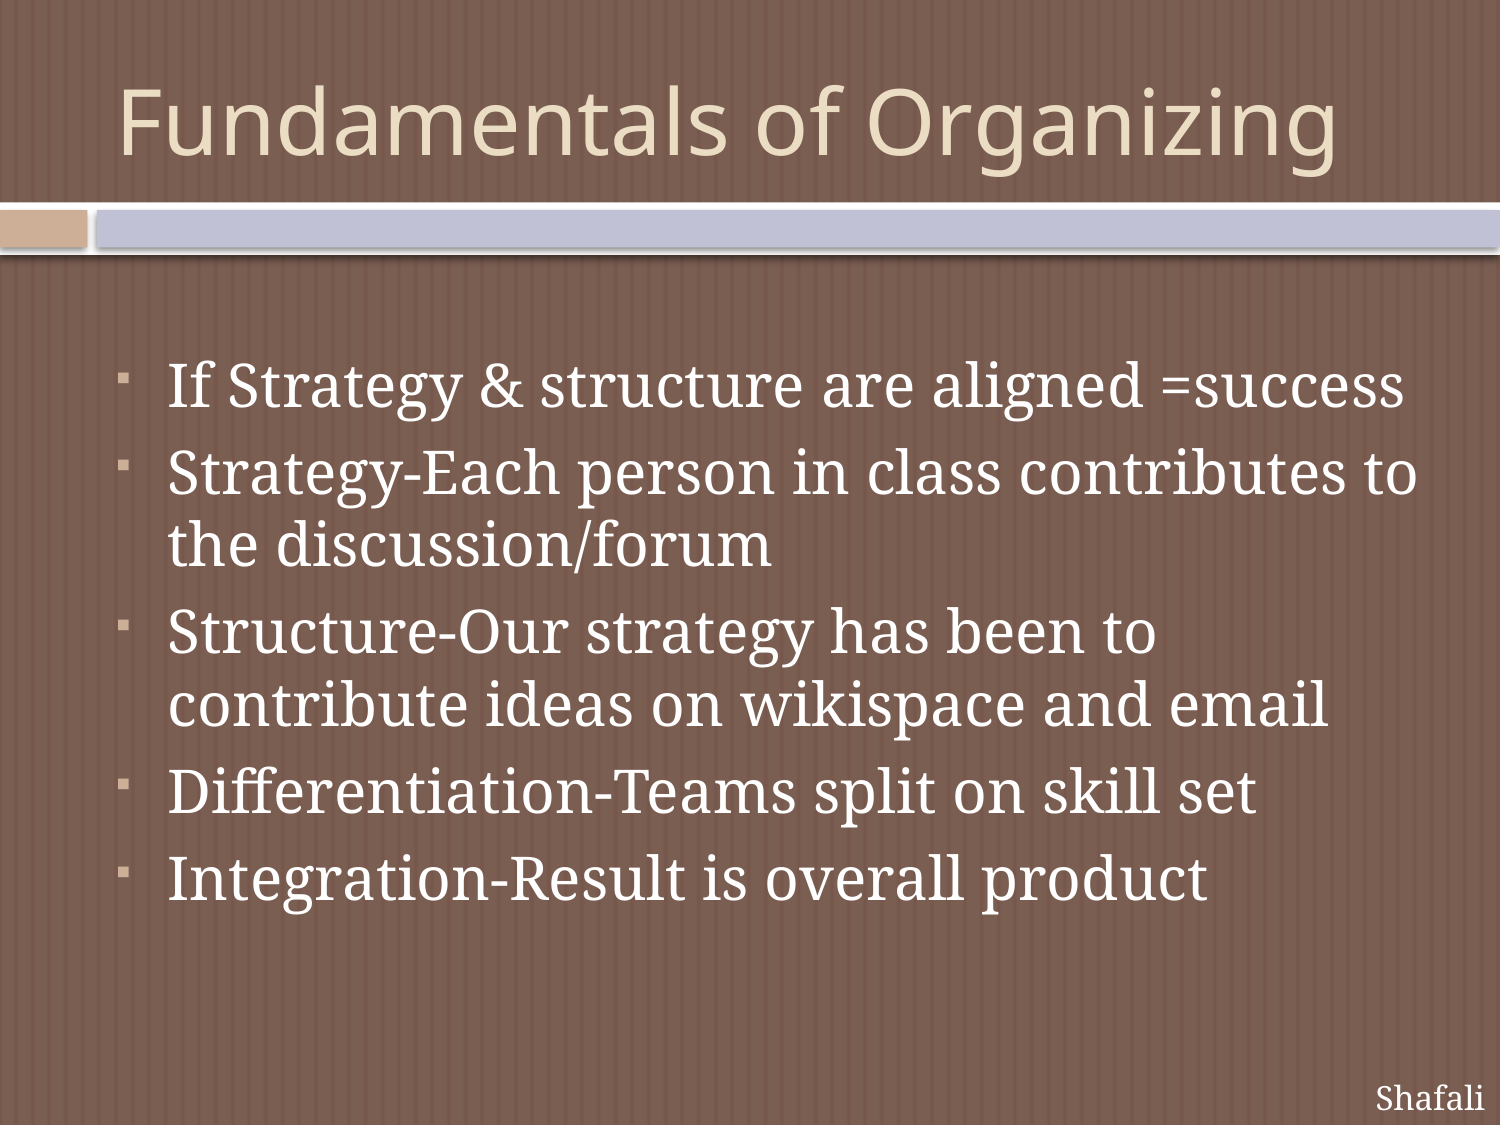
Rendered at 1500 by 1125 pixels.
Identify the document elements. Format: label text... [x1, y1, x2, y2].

title Fundamentals of Organizing [100, 37, 1438, 200]
text_box Shafali [1175, 1069, 1500, 1125]
list If Strategy & structure are aligned =success Strategy-Each person in class contributes to the discussion/forum Structure-Our strategy has been to contribute ideas on wikispace and email Differentiation-Teams split on skill set Integration-Result is overall product [100, 262, 1438, 1000]
